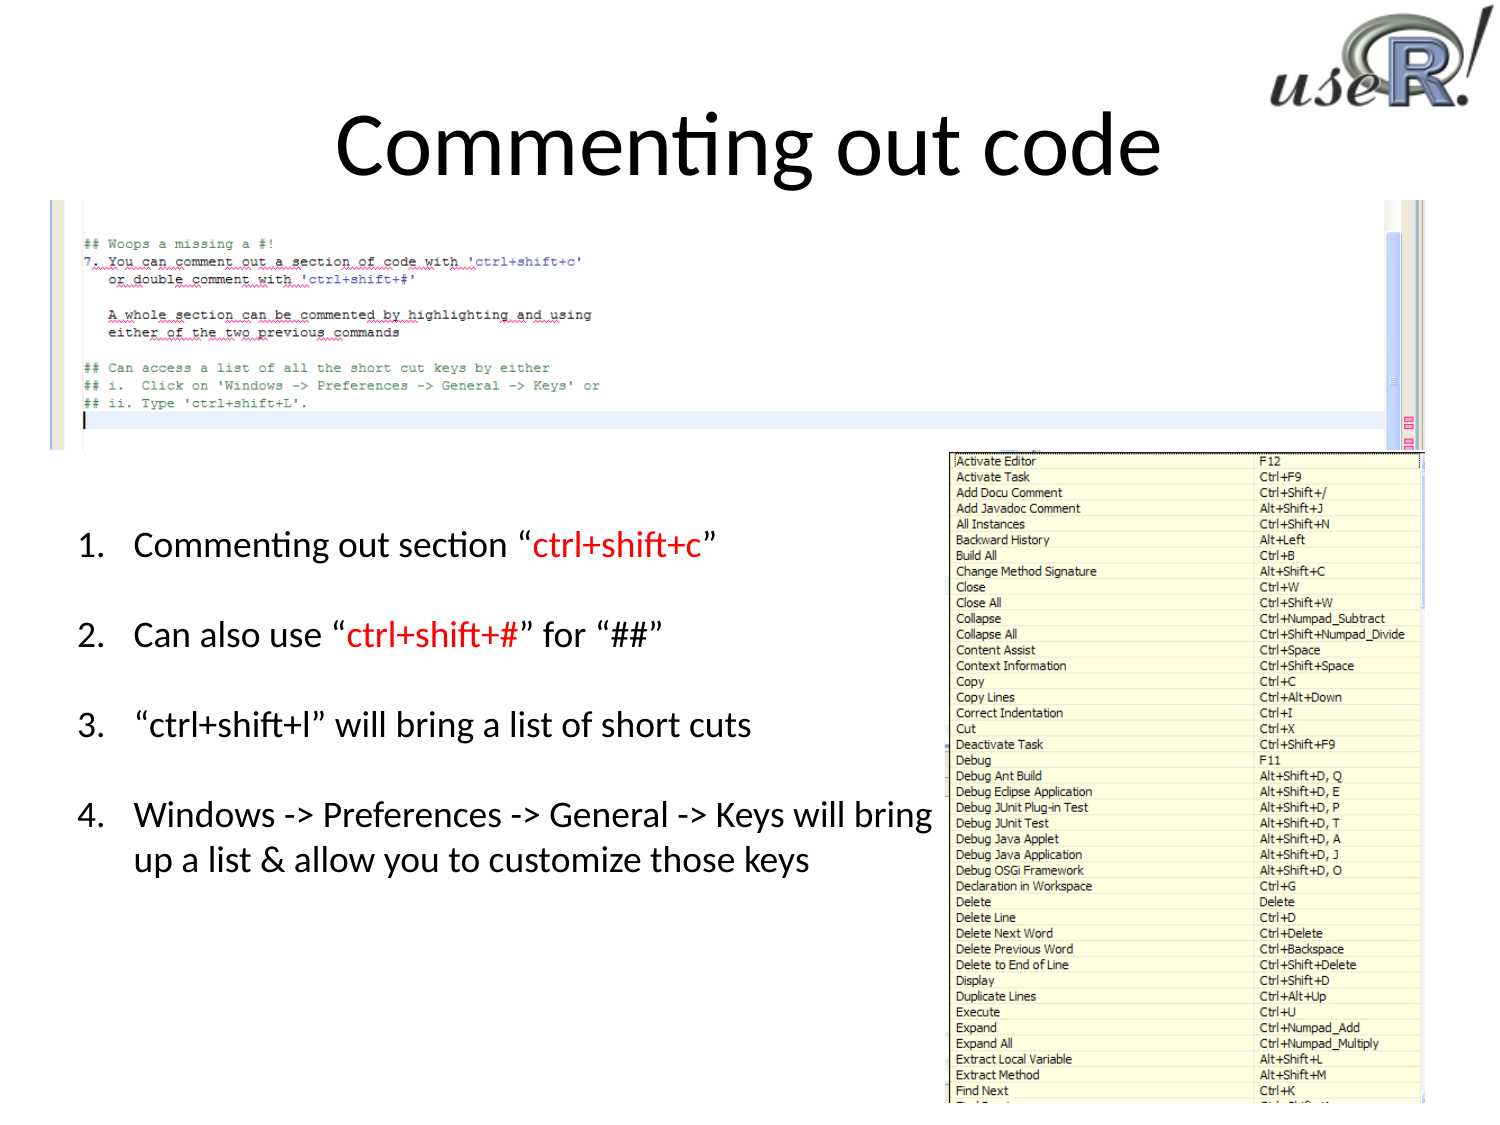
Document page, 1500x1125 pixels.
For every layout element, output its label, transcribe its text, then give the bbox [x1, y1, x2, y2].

picture [944, 449, 1426, 1103]
text_box Commenting out section “ctrl+shift+c” Can also use “ctrl+shift+#” for “##” “ctrl+shift+l” will bring a list of short cuts Windows -> Preferences -> General -> Keys will bring up a list & allow you to customize those keys [62, 512, 939, 978]
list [49, 199, 1426, 451]
picture [1265, 0, 1500, 113]
title Commenting out code [75, 45, 1425, 199]
